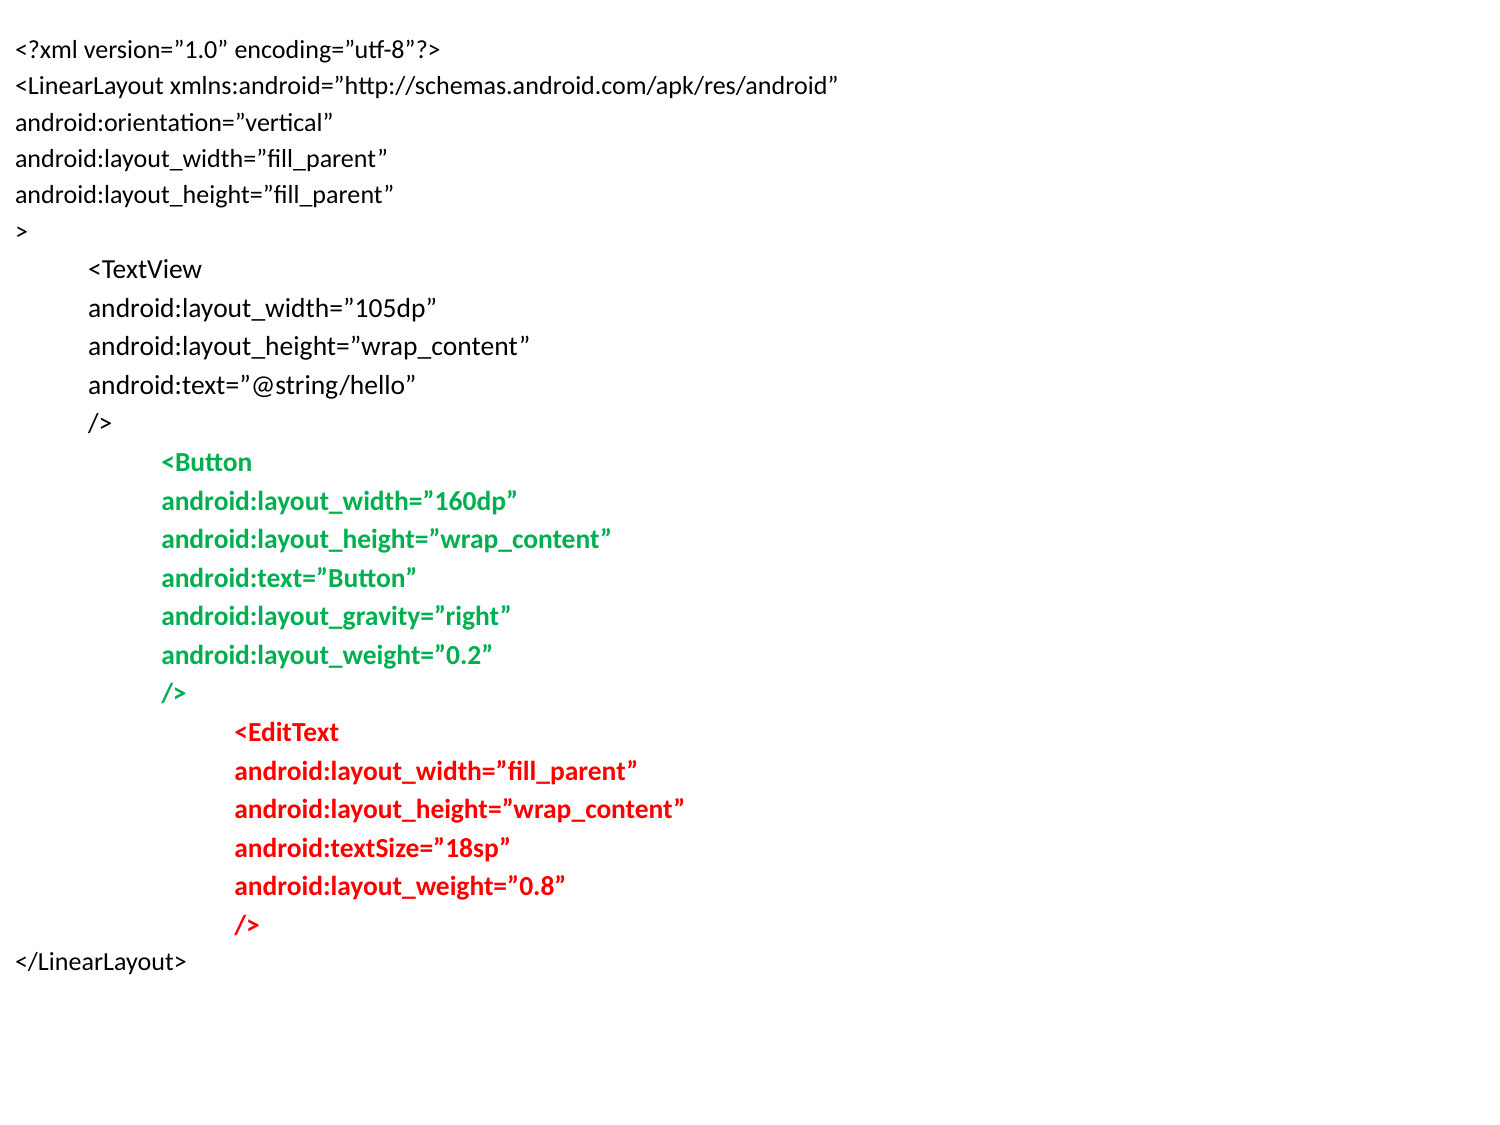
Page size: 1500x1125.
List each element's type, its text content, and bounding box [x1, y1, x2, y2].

list <?xml version=”1.0” encoding=”utf-8”?> <LinearLayout xmlns:android=”http://schemas.android.com/apk/res/android” android:orientation=”vertical” android:layout_width=”fill_parent” android:layout_height=”fill_parent” > <TextView android:layout_width=”105dp” android:layout_height=”wrap_content” android:text=”@string/hello” /> <Button android:layout_width=”160dp” android:layout_height=”wrap_content” android:text=”Button” android:layout_gravity=”right” android:layout_weight=”0.2” /> <EditText android:layout_width=”fill_parent” android:layout_height=”wrap_content” android:textSize=”18sp” android:layout_weight=”0.8” /> </LinearLayout> [0, 24, 1425, 1005]
